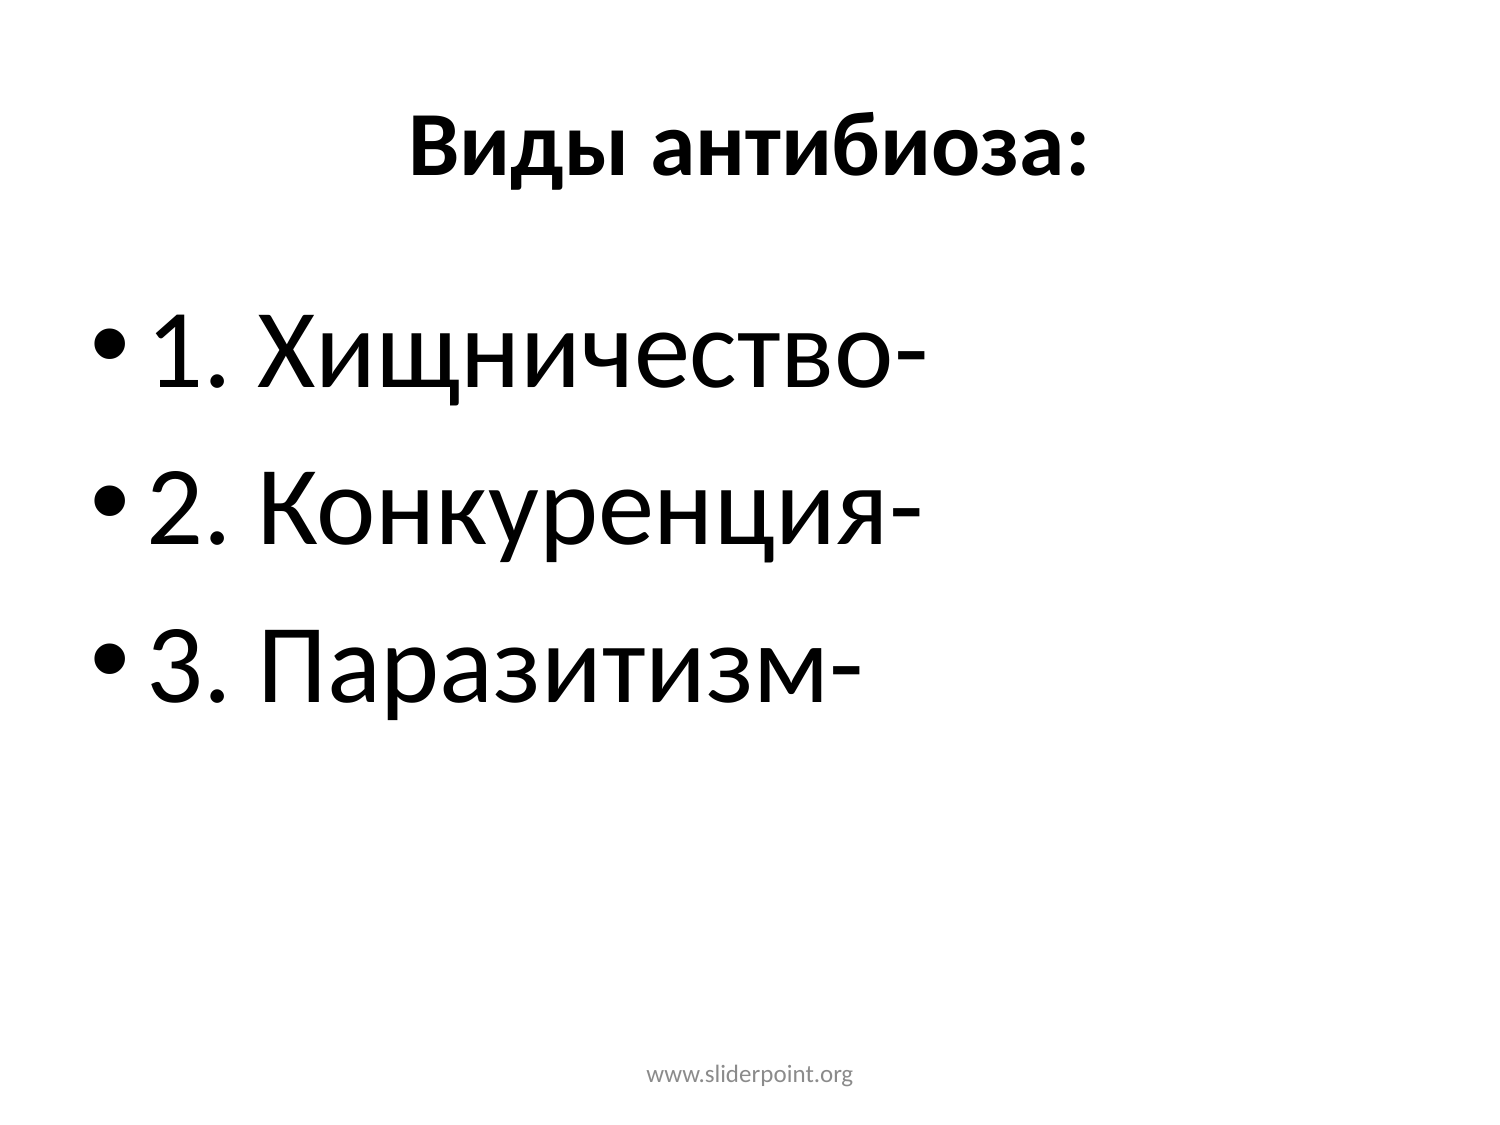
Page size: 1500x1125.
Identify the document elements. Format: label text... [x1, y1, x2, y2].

title Виды антибиоза: [75, 45, 1425, 233]
footer www.sliderpoint.org [512, 1042, 988, 1103]
list 1. Хищничество- 2. Конкуренция- 3. Паразитизм- [75, 267, 1425, 1005]
